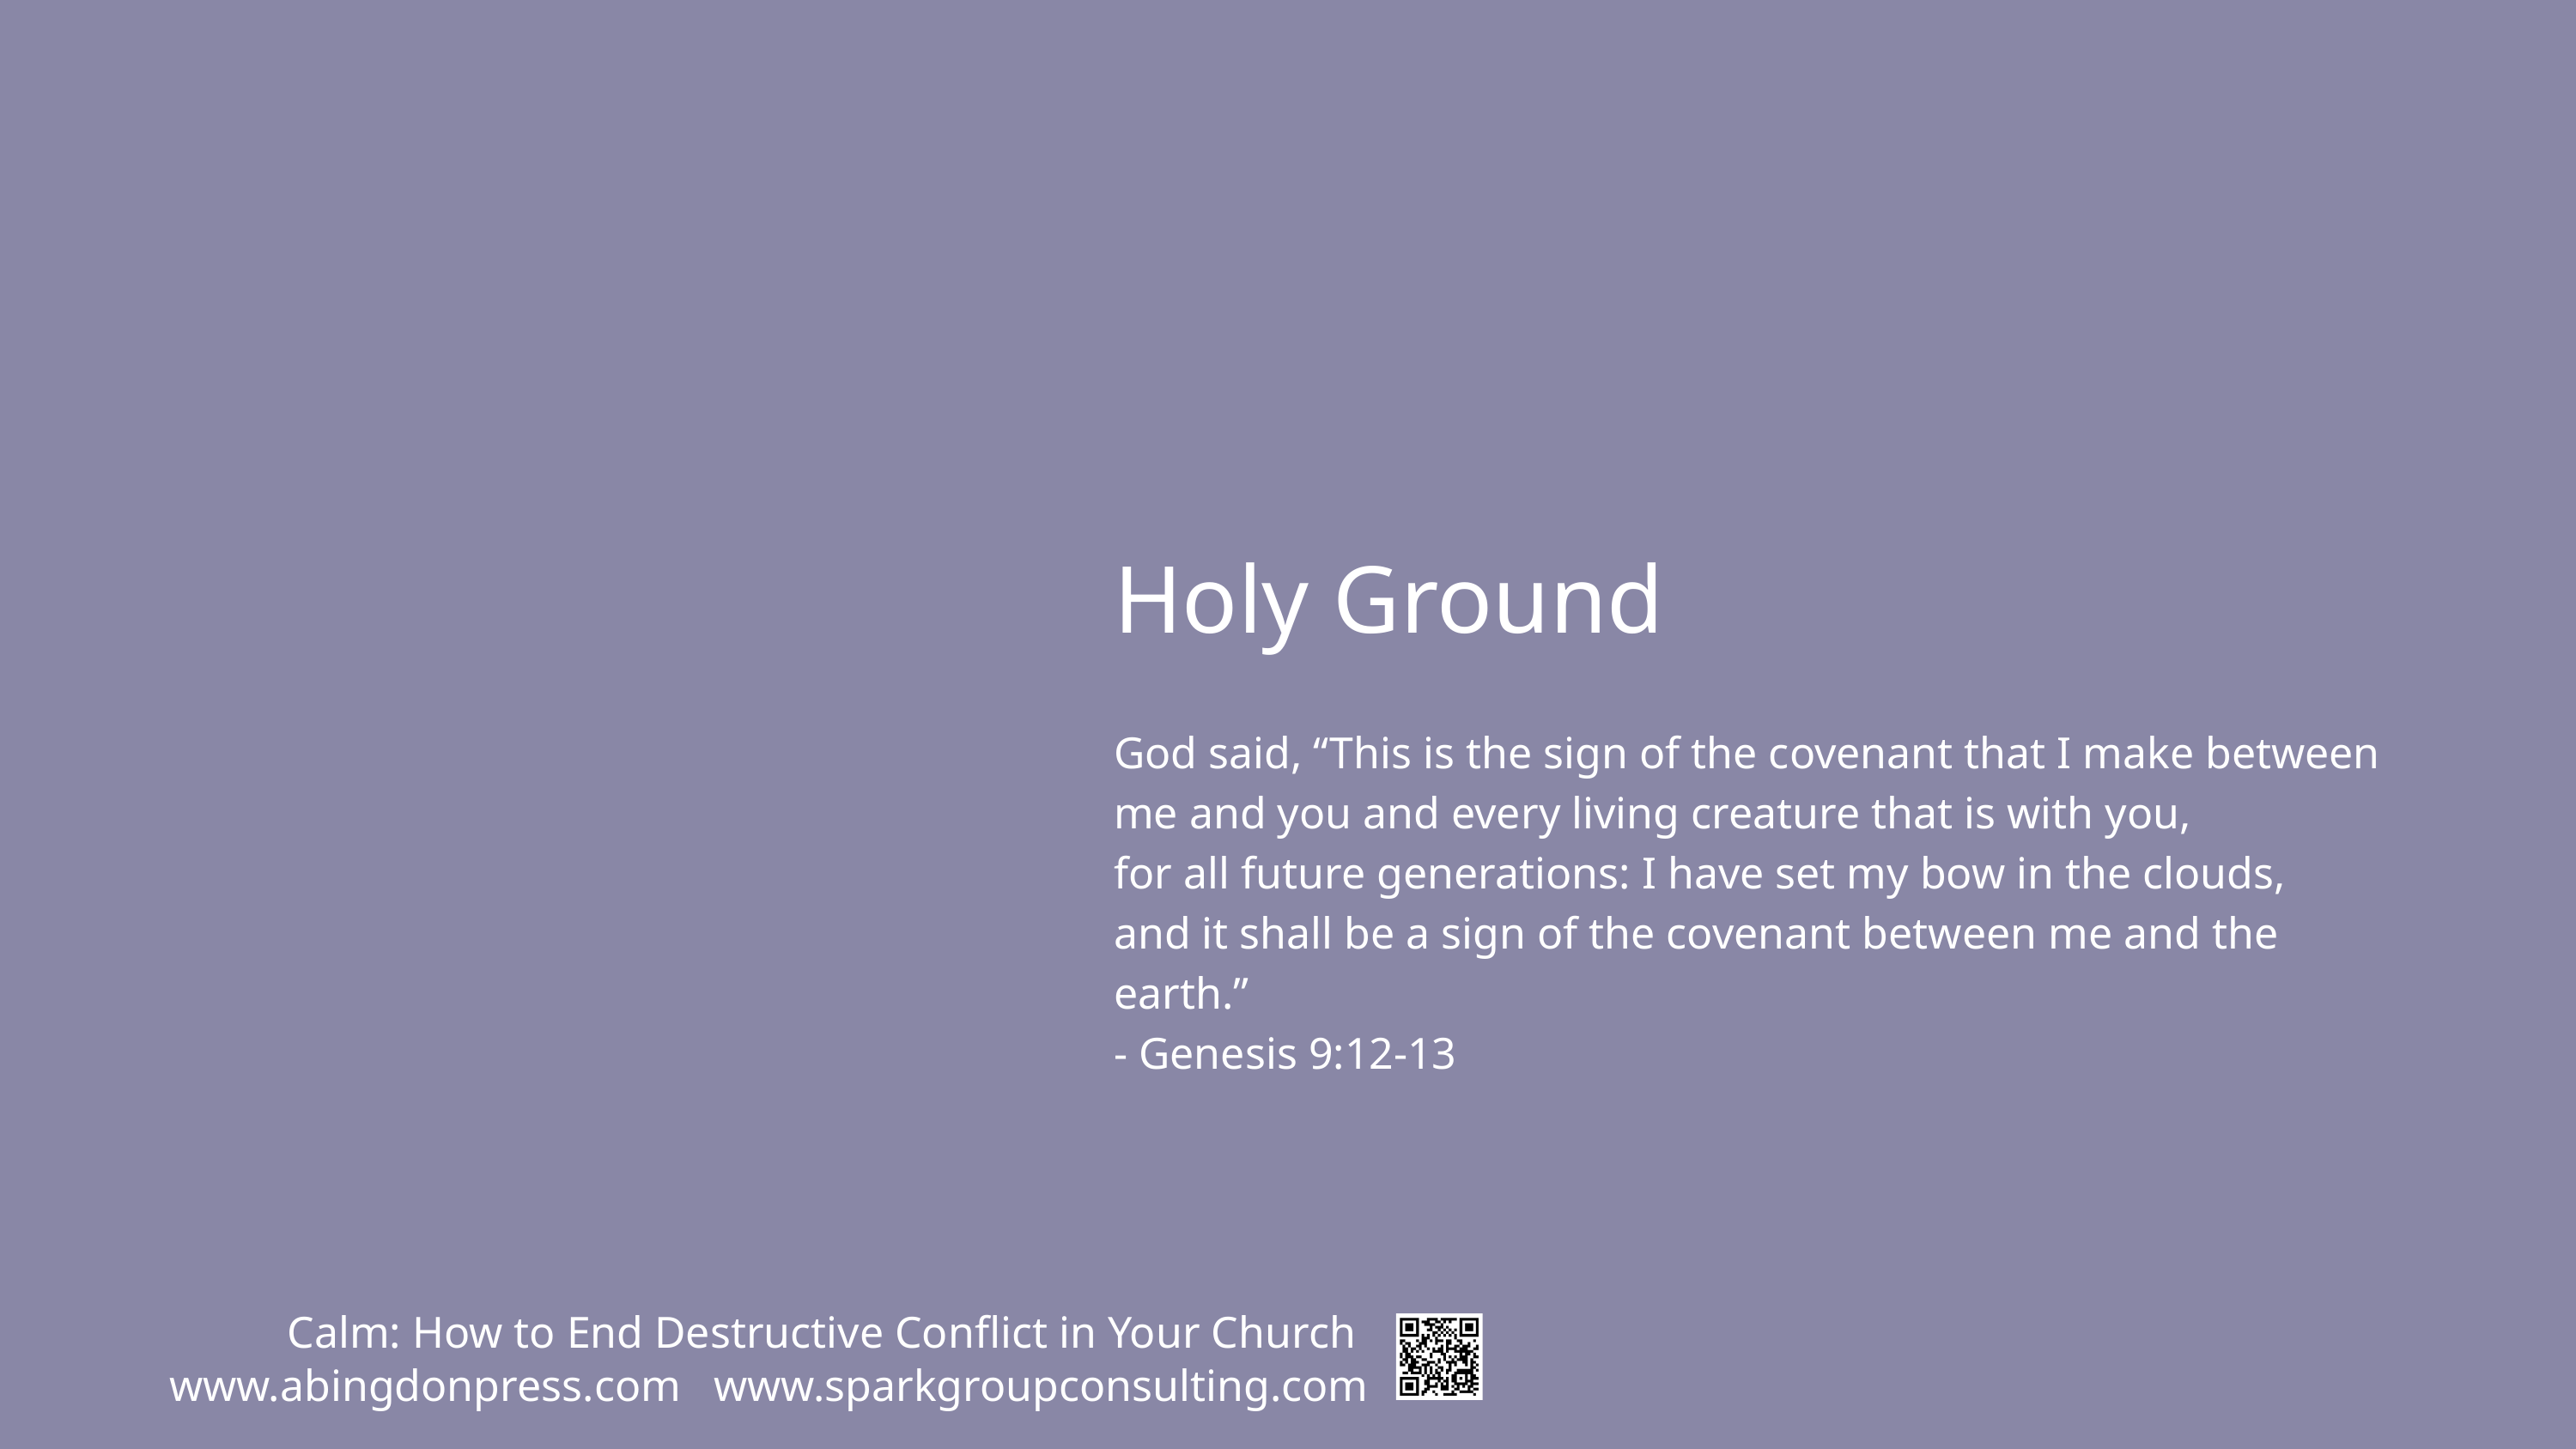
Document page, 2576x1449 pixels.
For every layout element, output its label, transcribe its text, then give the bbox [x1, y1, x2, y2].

text_box Holy Ground [1114, 522, 2423, 652]
text_box www.sparkgroupconsulting.com [714, 1357, 1418, 1410]
text_box Calm: How to End Destructive Conflict in Your Church [169, 1296, 1475, 1357]
text_box [1418, 1313, 1483, 1400]
text_box www.abingdonpress.com [169, 1357, 714, 1410]
text_box God said, “This is the sign of the covenant that I make between me and you and every living creature that is with you, for all future generations: I have set my bow in the clouds, and it shall be a sign of the covenant between me and the earth.” - Genesis 9:12-13 [1114, 717, 2569, 1078]
